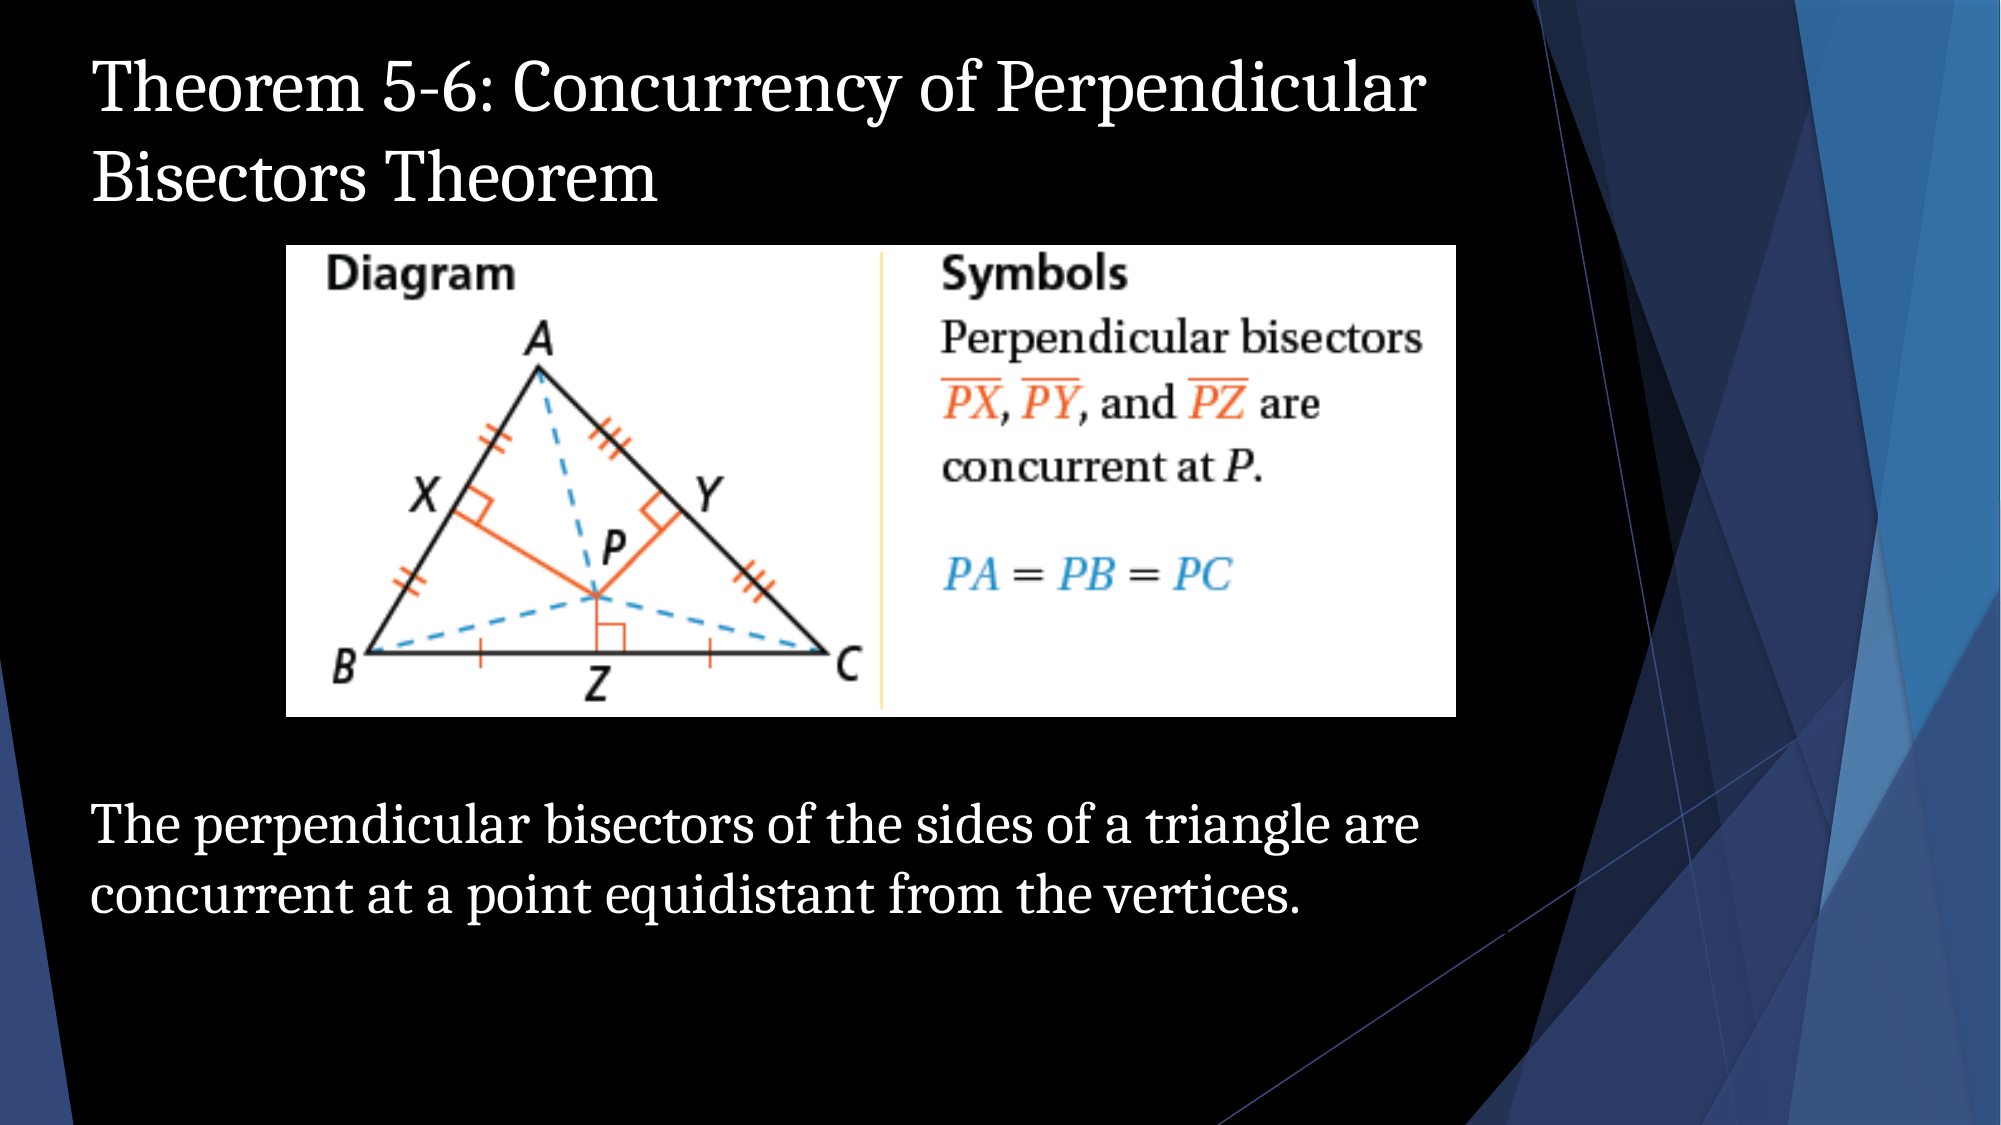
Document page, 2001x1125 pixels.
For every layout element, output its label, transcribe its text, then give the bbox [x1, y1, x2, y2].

picture [286, 245, 1457, 718]
title Theorem 5-6: Concurrency of Perpendicular Bisectors Theorem [76, 29, 1620, 246]
text_box The perpendicular bisectors of the sides of a triangle are concurrent at a point equidistant from the vertices. [75, 776, 1508, 934]
